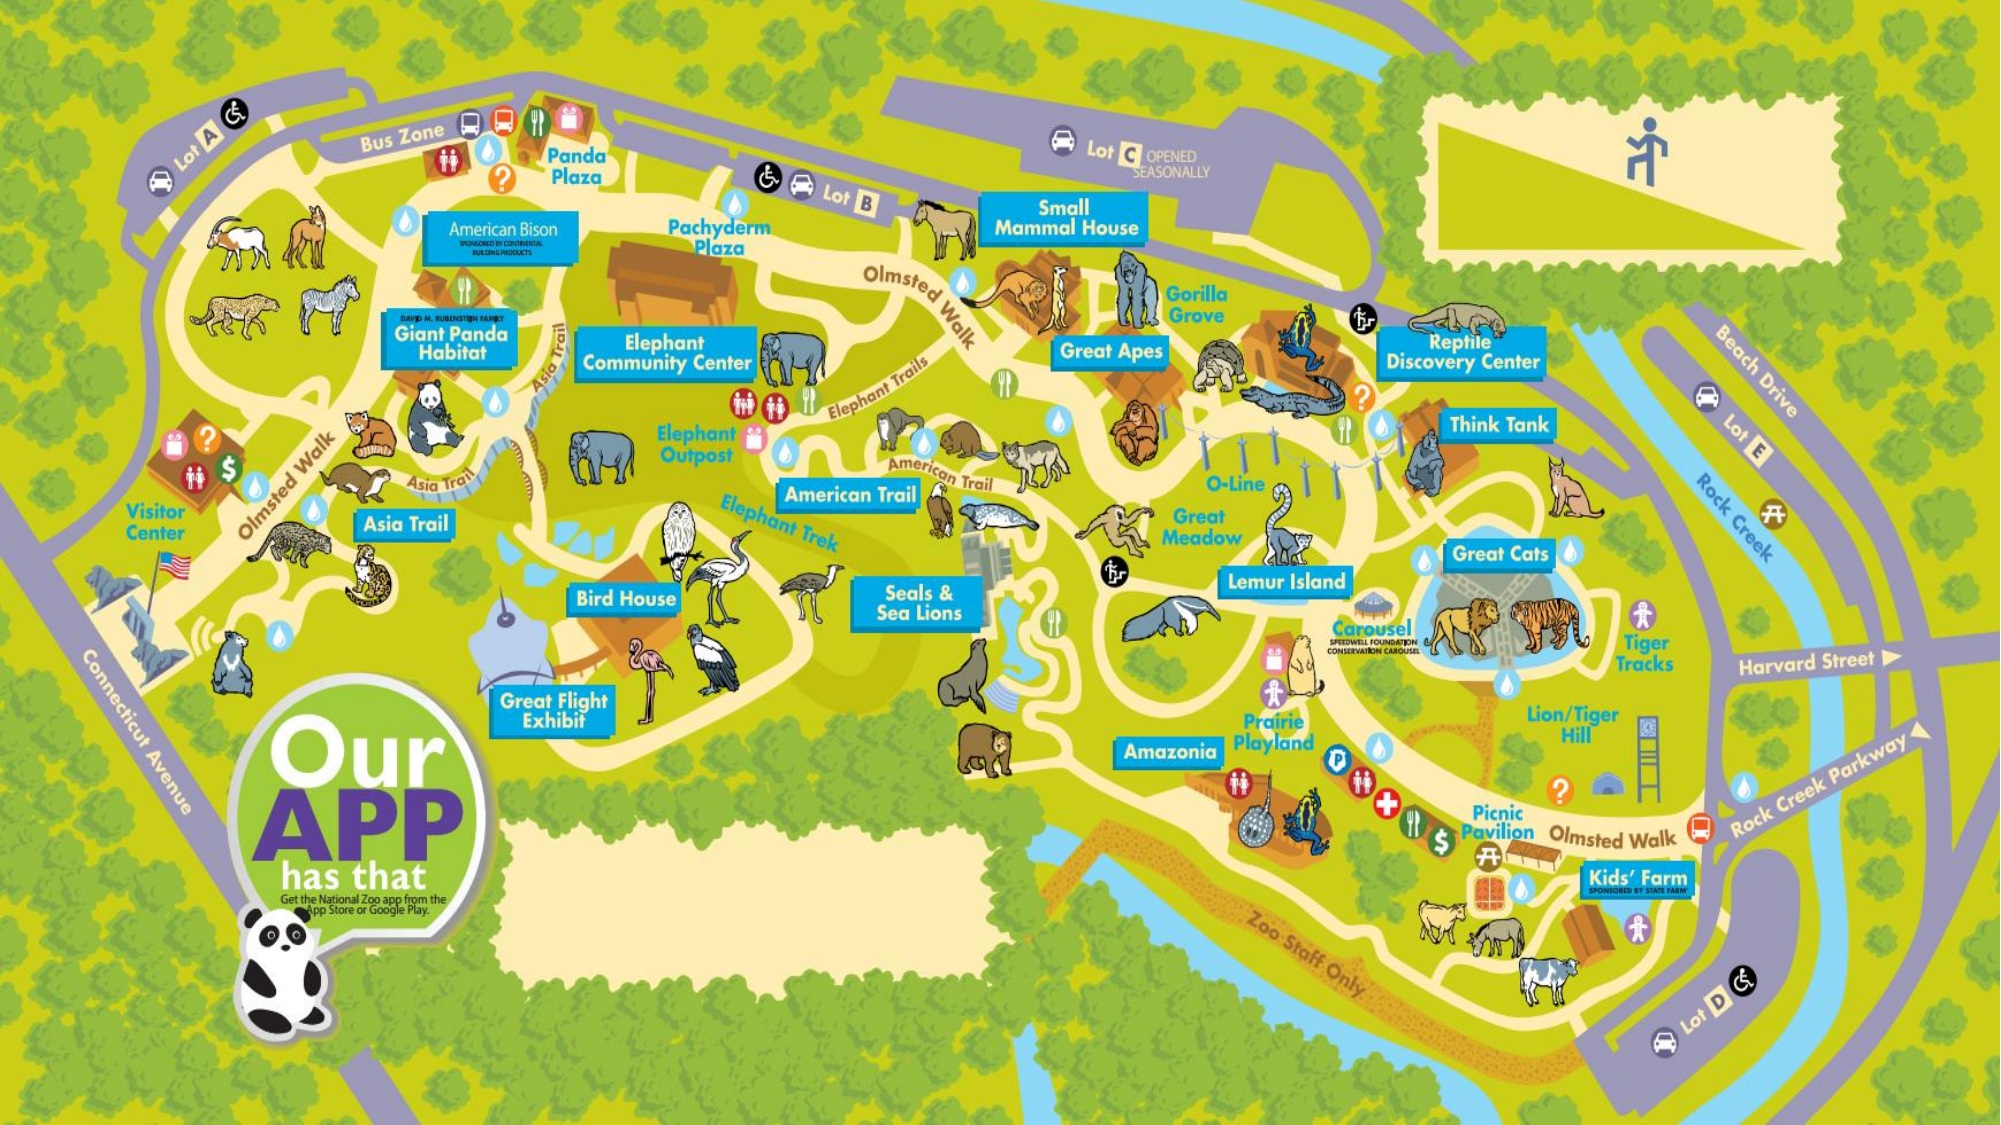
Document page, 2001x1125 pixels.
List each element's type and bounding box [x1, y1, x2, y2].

list [0, 0, 2000, 1125]
